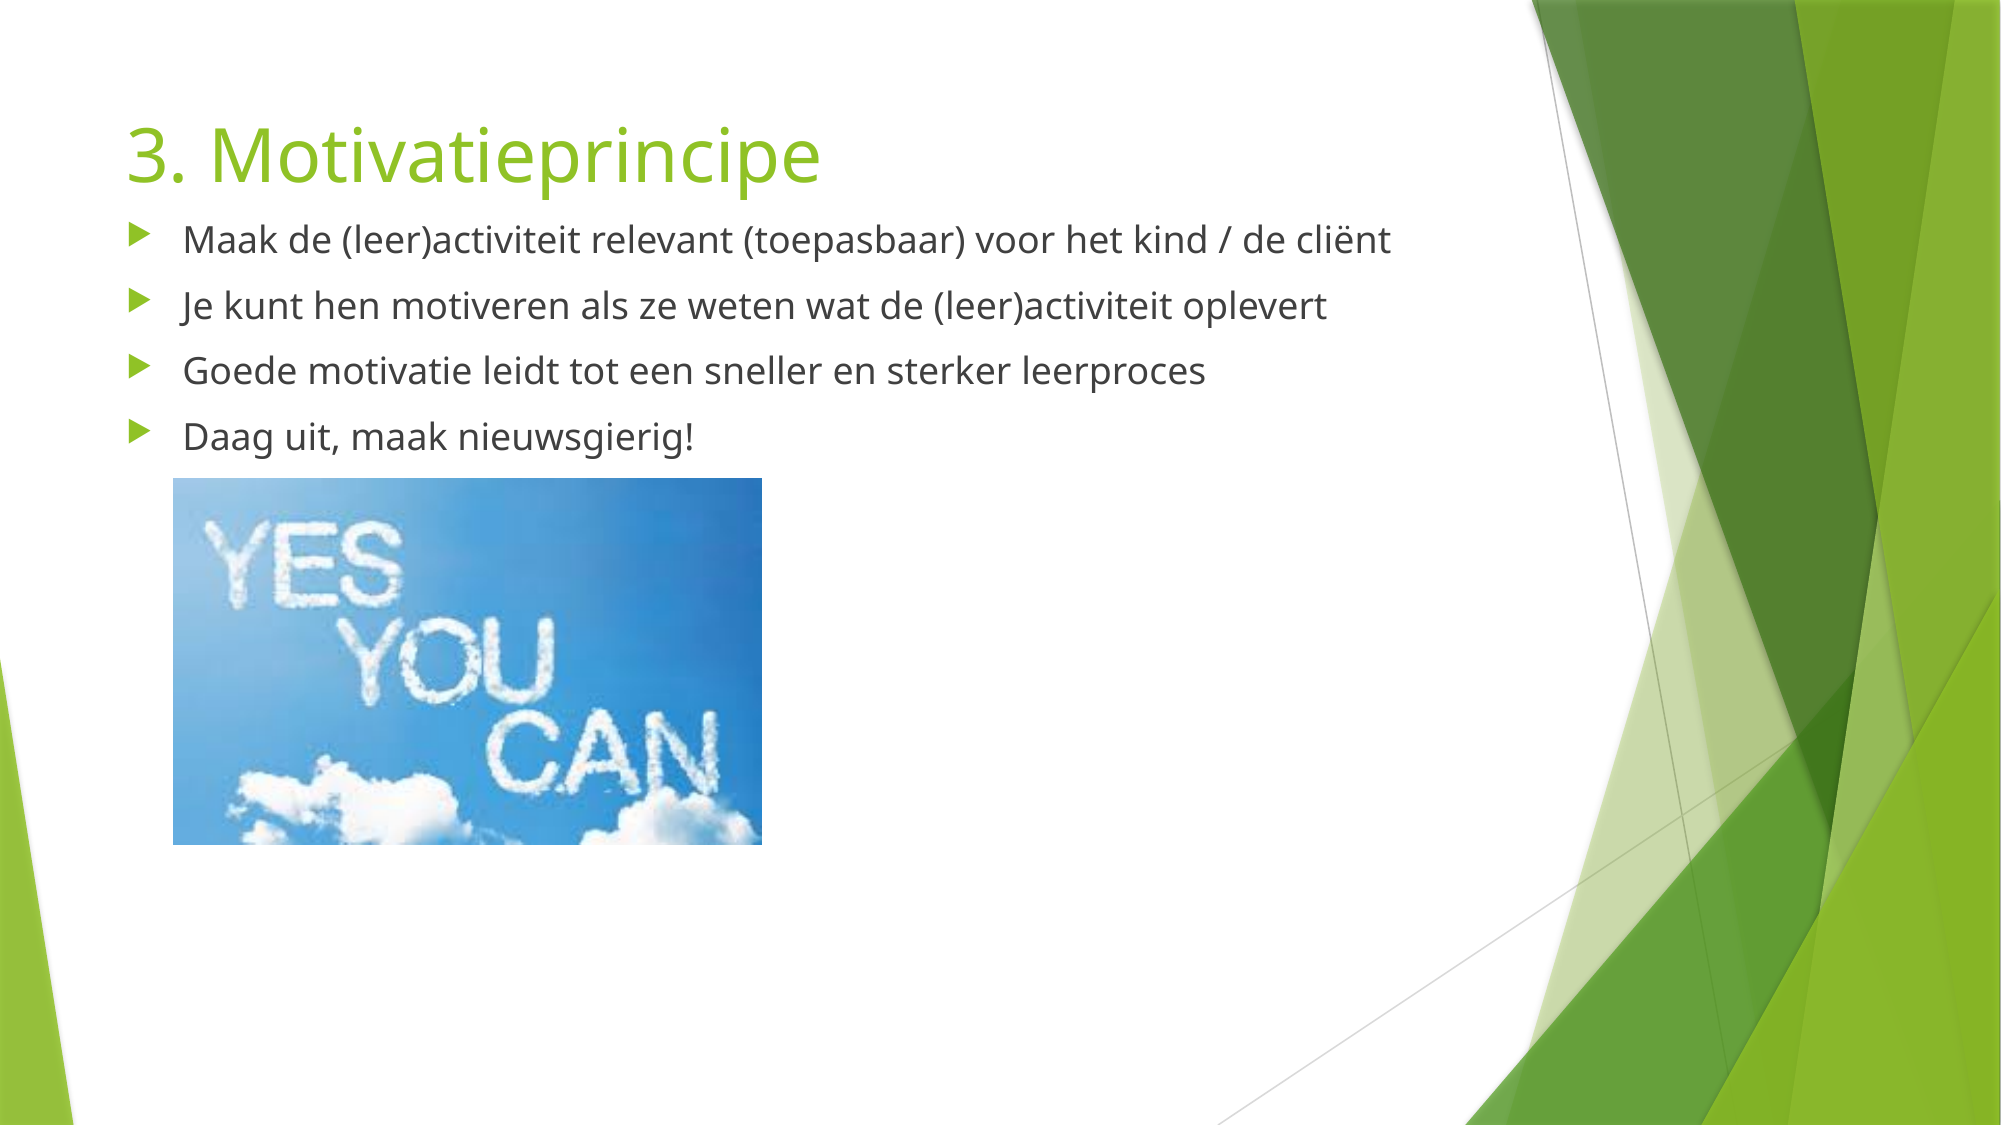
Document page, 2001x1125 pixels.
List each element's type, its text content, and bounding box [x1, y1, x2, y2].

picture [172, 477, 762, 846]
title 3. Motivatieprincipe [111, 99, 1522, 208]
list Maak de (leer)activiteit relevant (toepasbaar) voor het kind / de cliënt Je kunt hen motiveren als ze weten wat de (leer)activiteit oplevert Goede motivatie leidt tot een sneller en sterker leerproces Daag uit, maak nieuwsgierig! [111, 208, 1522, 845]
